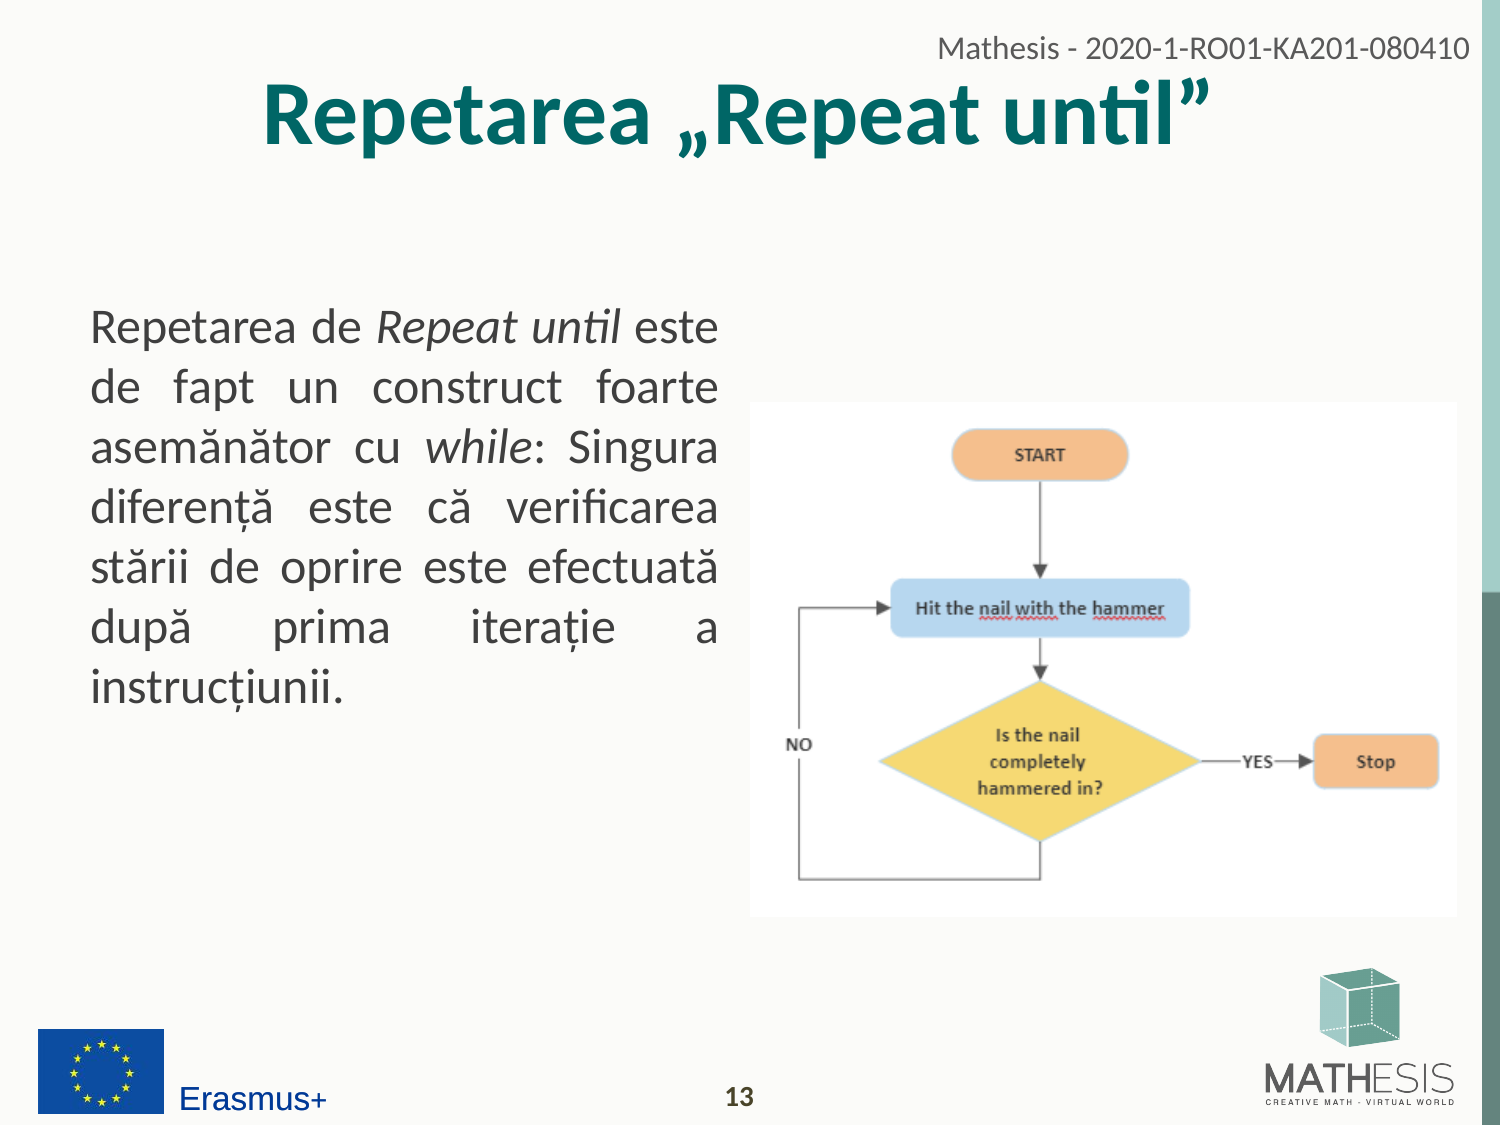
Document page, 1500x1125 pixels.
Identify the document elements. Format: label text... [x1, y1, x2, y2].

picture [38, 1029, 164, 1114]
title Repetarea „Repeat until” [75, 45, 1425, 233]
picture [749, 402, 1457, 917]
list Repetarea de Repeat until este de fapt un construct foarte asemănător cu while: Singura diferență este că verificarea stării de oprire este efectuată după prima iterație a instrucțiunii. [75, 286, 735, 981]
